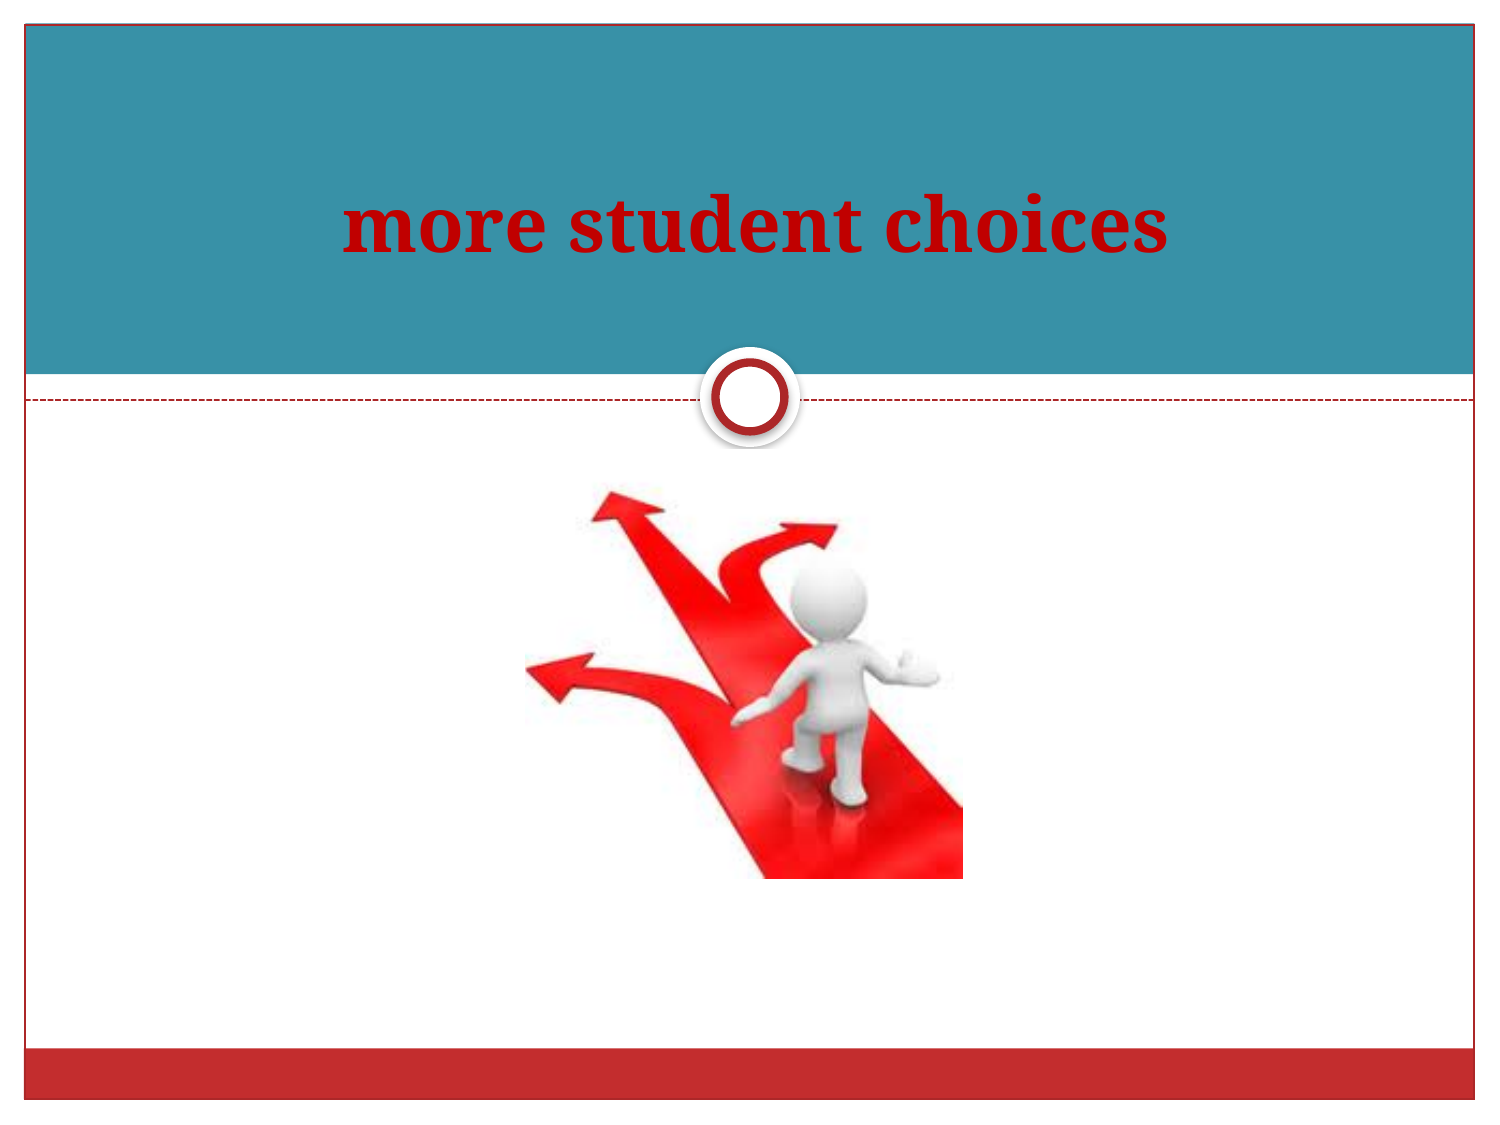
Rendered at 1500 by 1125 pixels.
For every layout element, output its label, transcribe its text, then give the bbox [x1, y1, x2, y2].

list [368, 431, 1475, 969]
picture [524, 449, 963, 880]
title more student choices [87, 75, 1425, 275]
